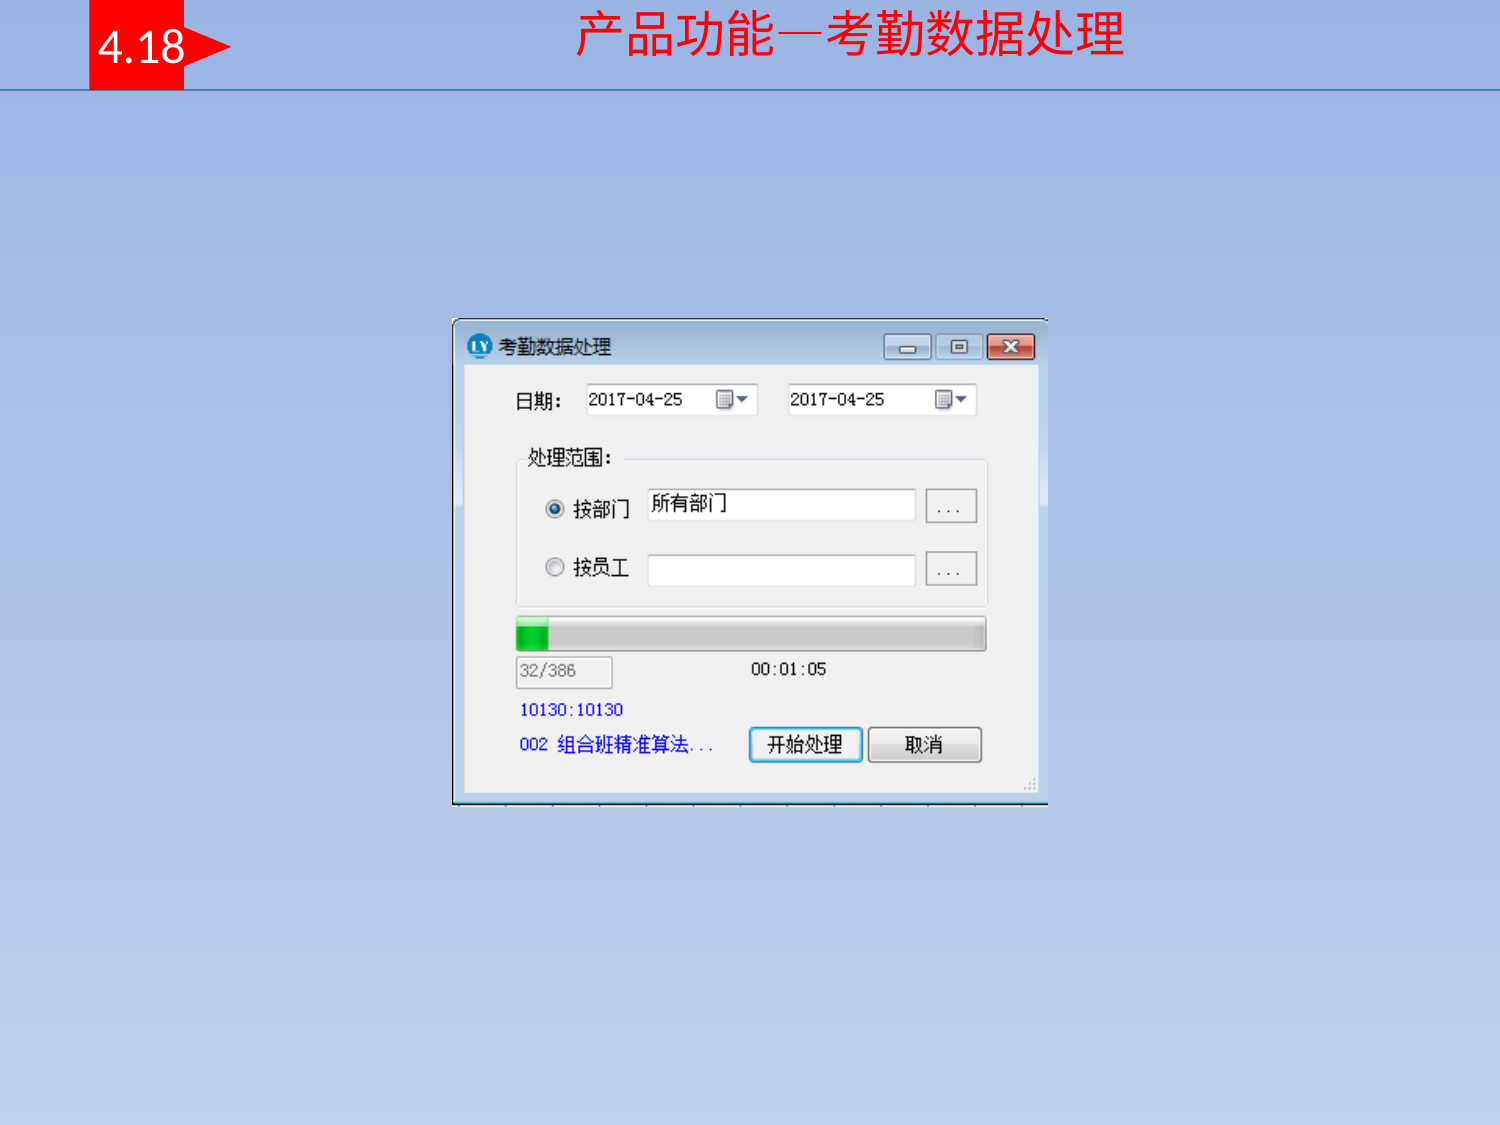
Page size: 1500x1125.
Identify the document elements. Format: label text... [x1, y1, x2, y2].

text_box 4.18 [82, 6, 201, 81]
text_box [201, 31, 234, 62]
text_box [87, 0, 186, 6]
text_box 产品功能—考勤数据处理 [561, 0, 1196, 71]
picture [452, 318, 1048, 807]
text_box [87, 81, 186, 89]
